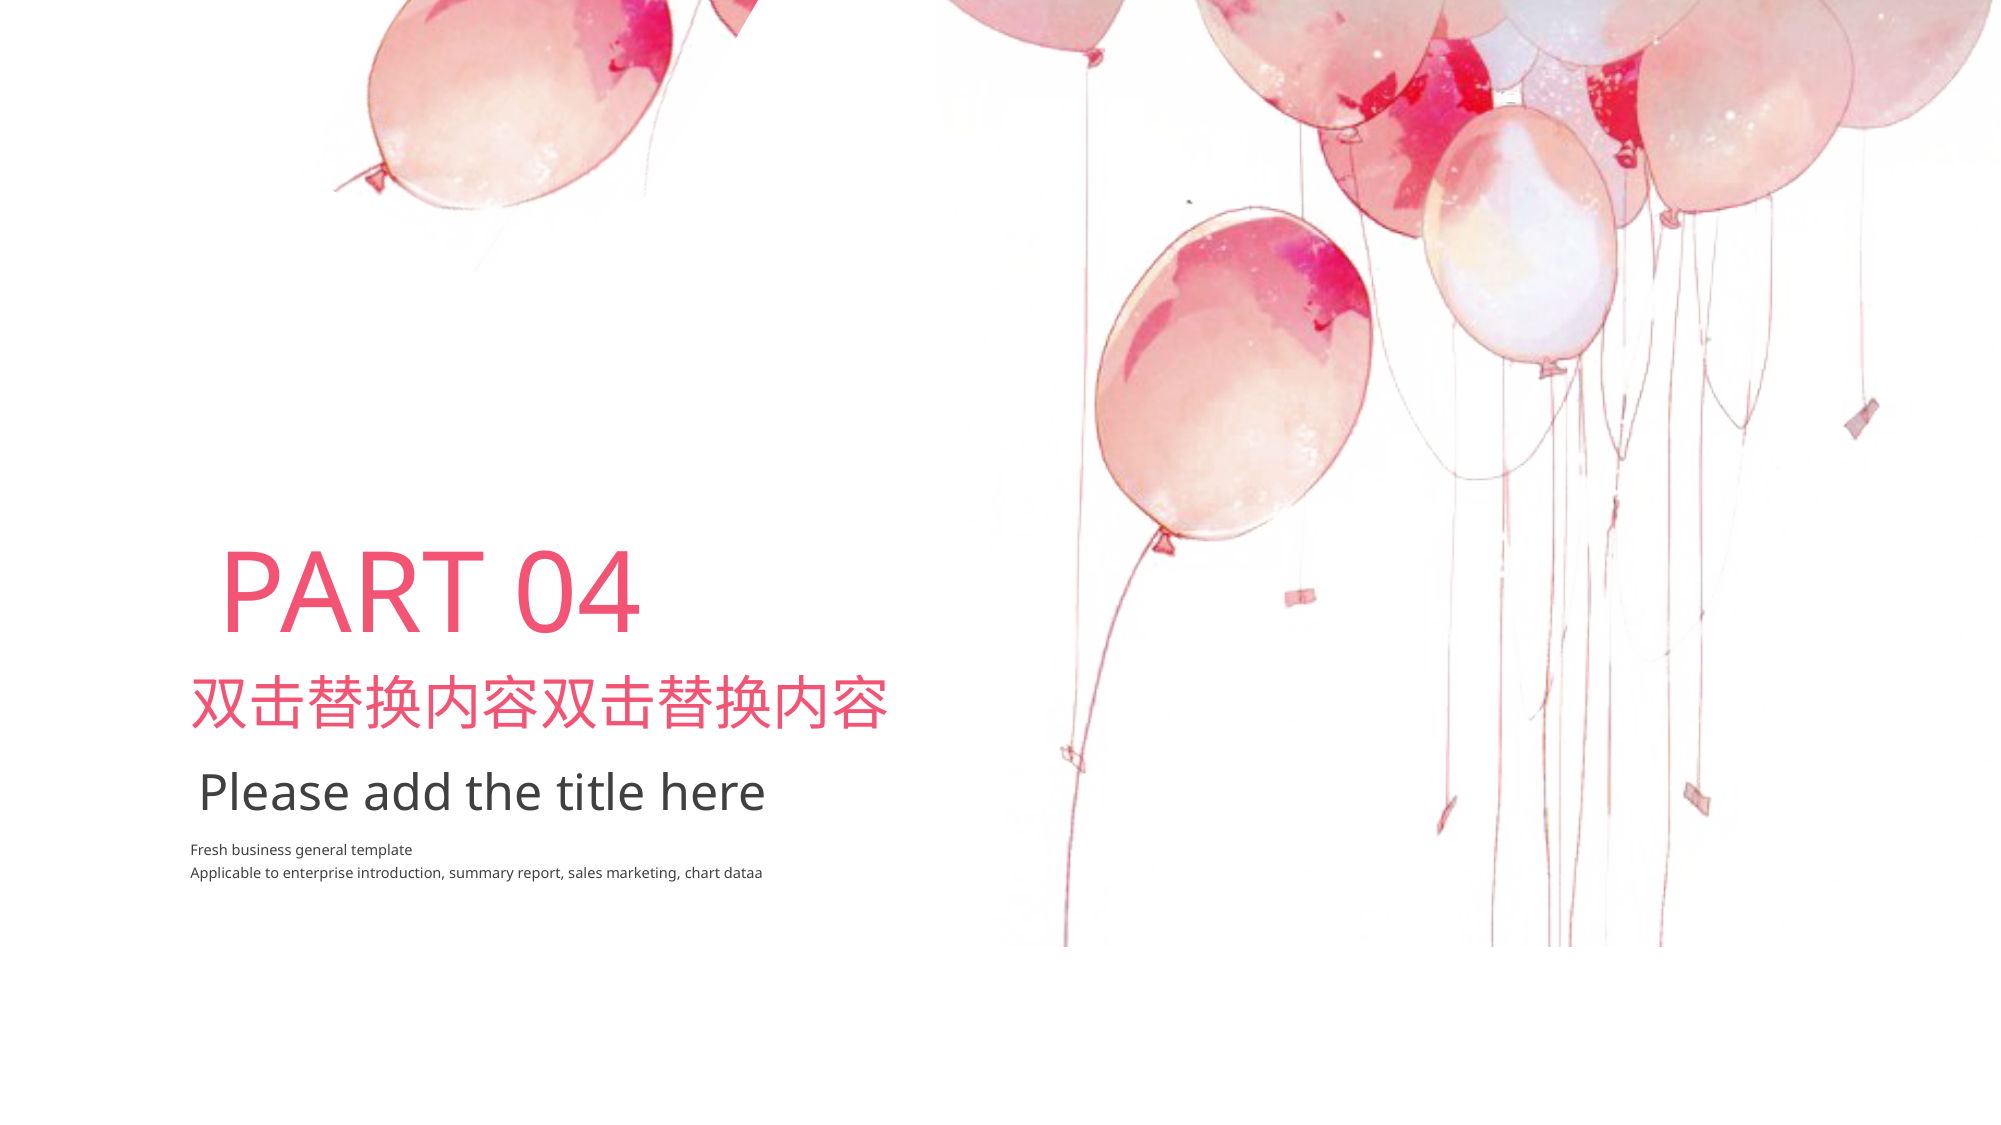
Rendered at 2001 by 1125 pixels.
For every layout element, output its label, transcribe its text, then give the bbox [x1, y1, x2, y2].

text_box PART 04 [202, 512, 658, 658]
picture [299, 0, 759, 327]
text_box 双击替换内容双击替换内容 [175, 658, 909, 744]
text_box Fresh business general template Applicable to enterprise introduction, summary report, sales marketing, chart dataa [175, 828, 811, 889]
text_box Please add the title here [184, 753, 782, 828]
picture [936, 0, 2000, 947]
